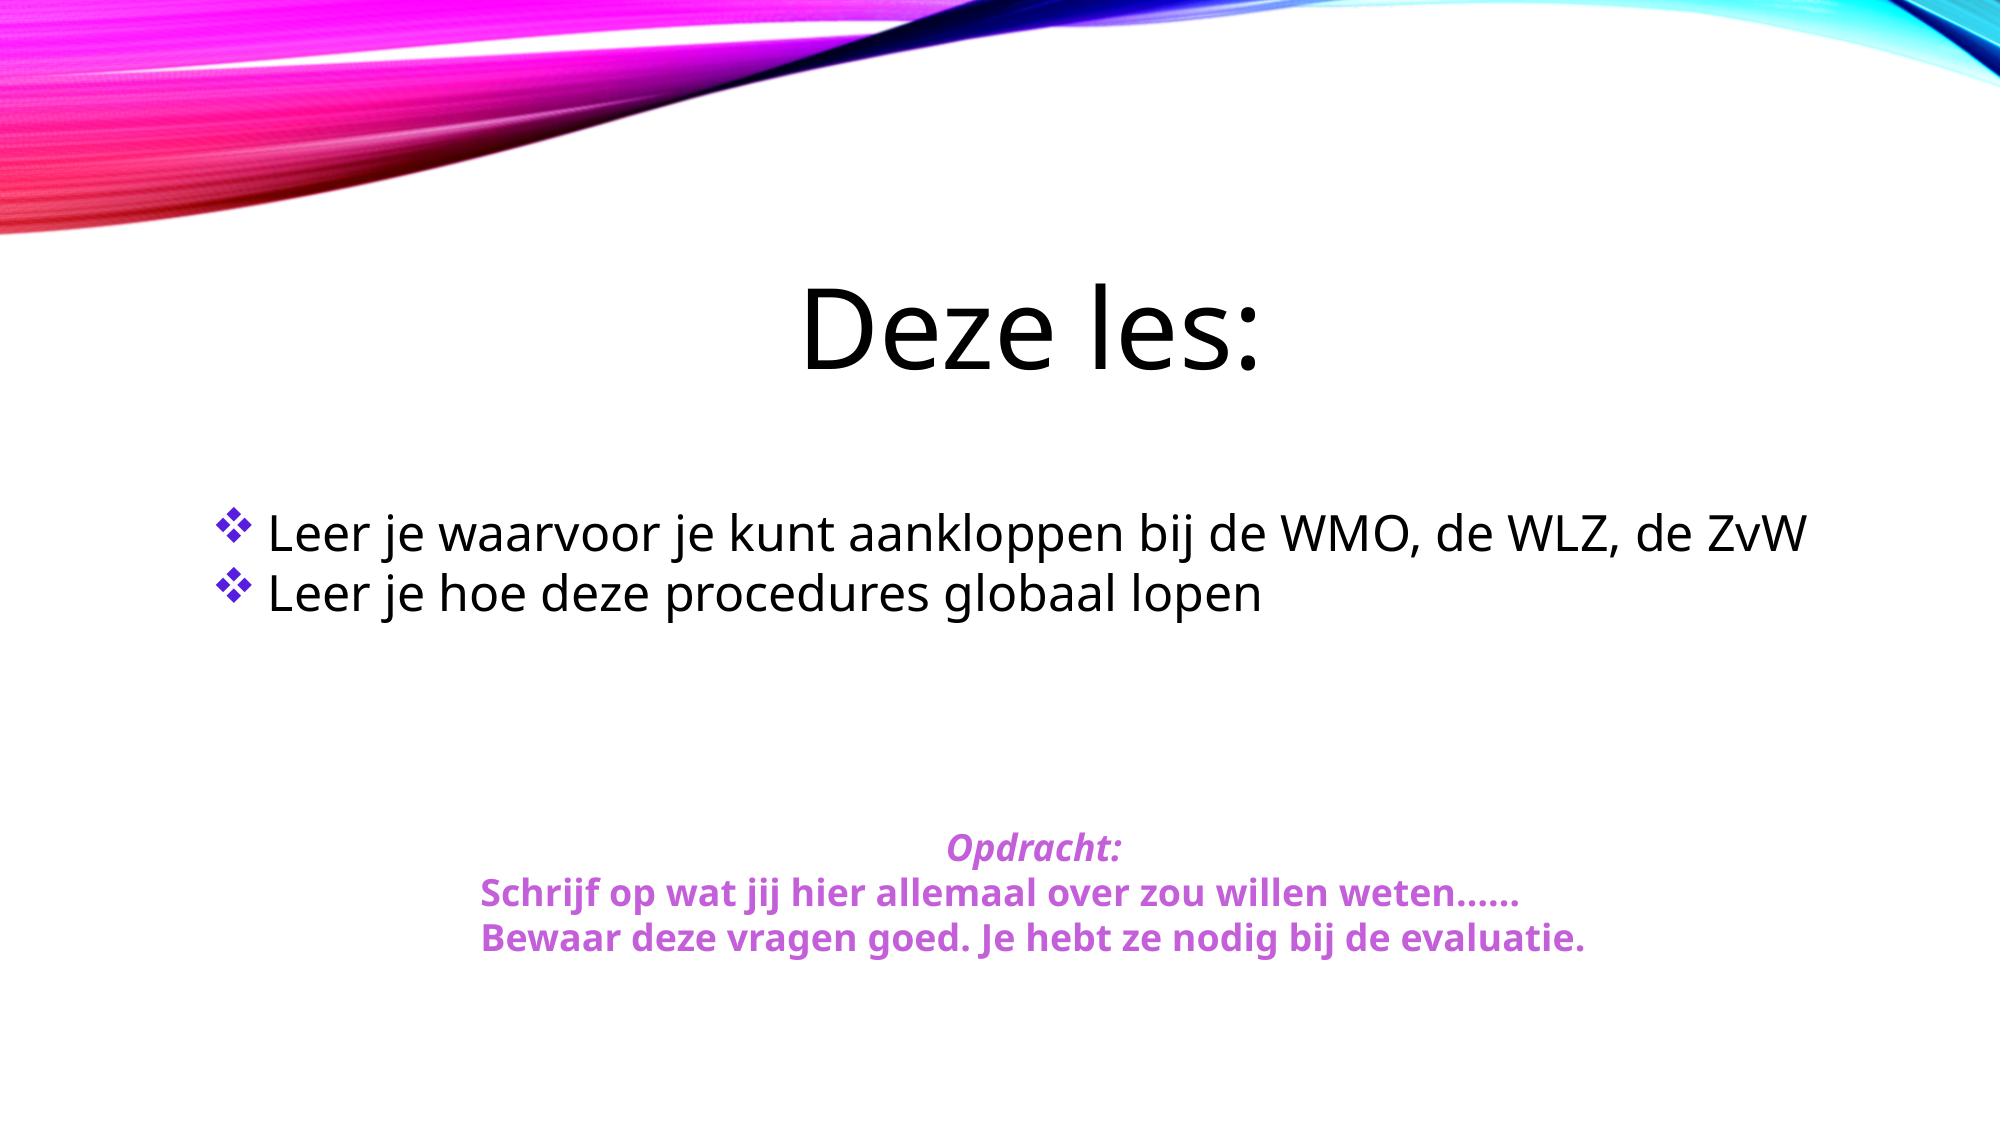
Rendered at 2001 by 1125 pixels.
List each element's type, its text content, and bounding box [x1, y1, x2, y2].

text_box Opdracht: Schrijf op wat jij hier allemaal over zou willen weten…… Bewaar deze vragen goed. Je hebt ze nodig bij de evaluatie. [465, 816, 1603, 967]
picture [1910, 0, 2000, 45]
picture [0, 0, 2000, 237]
picture [1890, 0, 2000, 75]
text_box Leer je waarvoor je kunt aankloppen bij de WMO, de WLZ, de ZvW Leer je hoe deze procedures globaal lopen [196, 494, 1894, 629]
text_box Deze les: [782, 249, 1309, 400]
